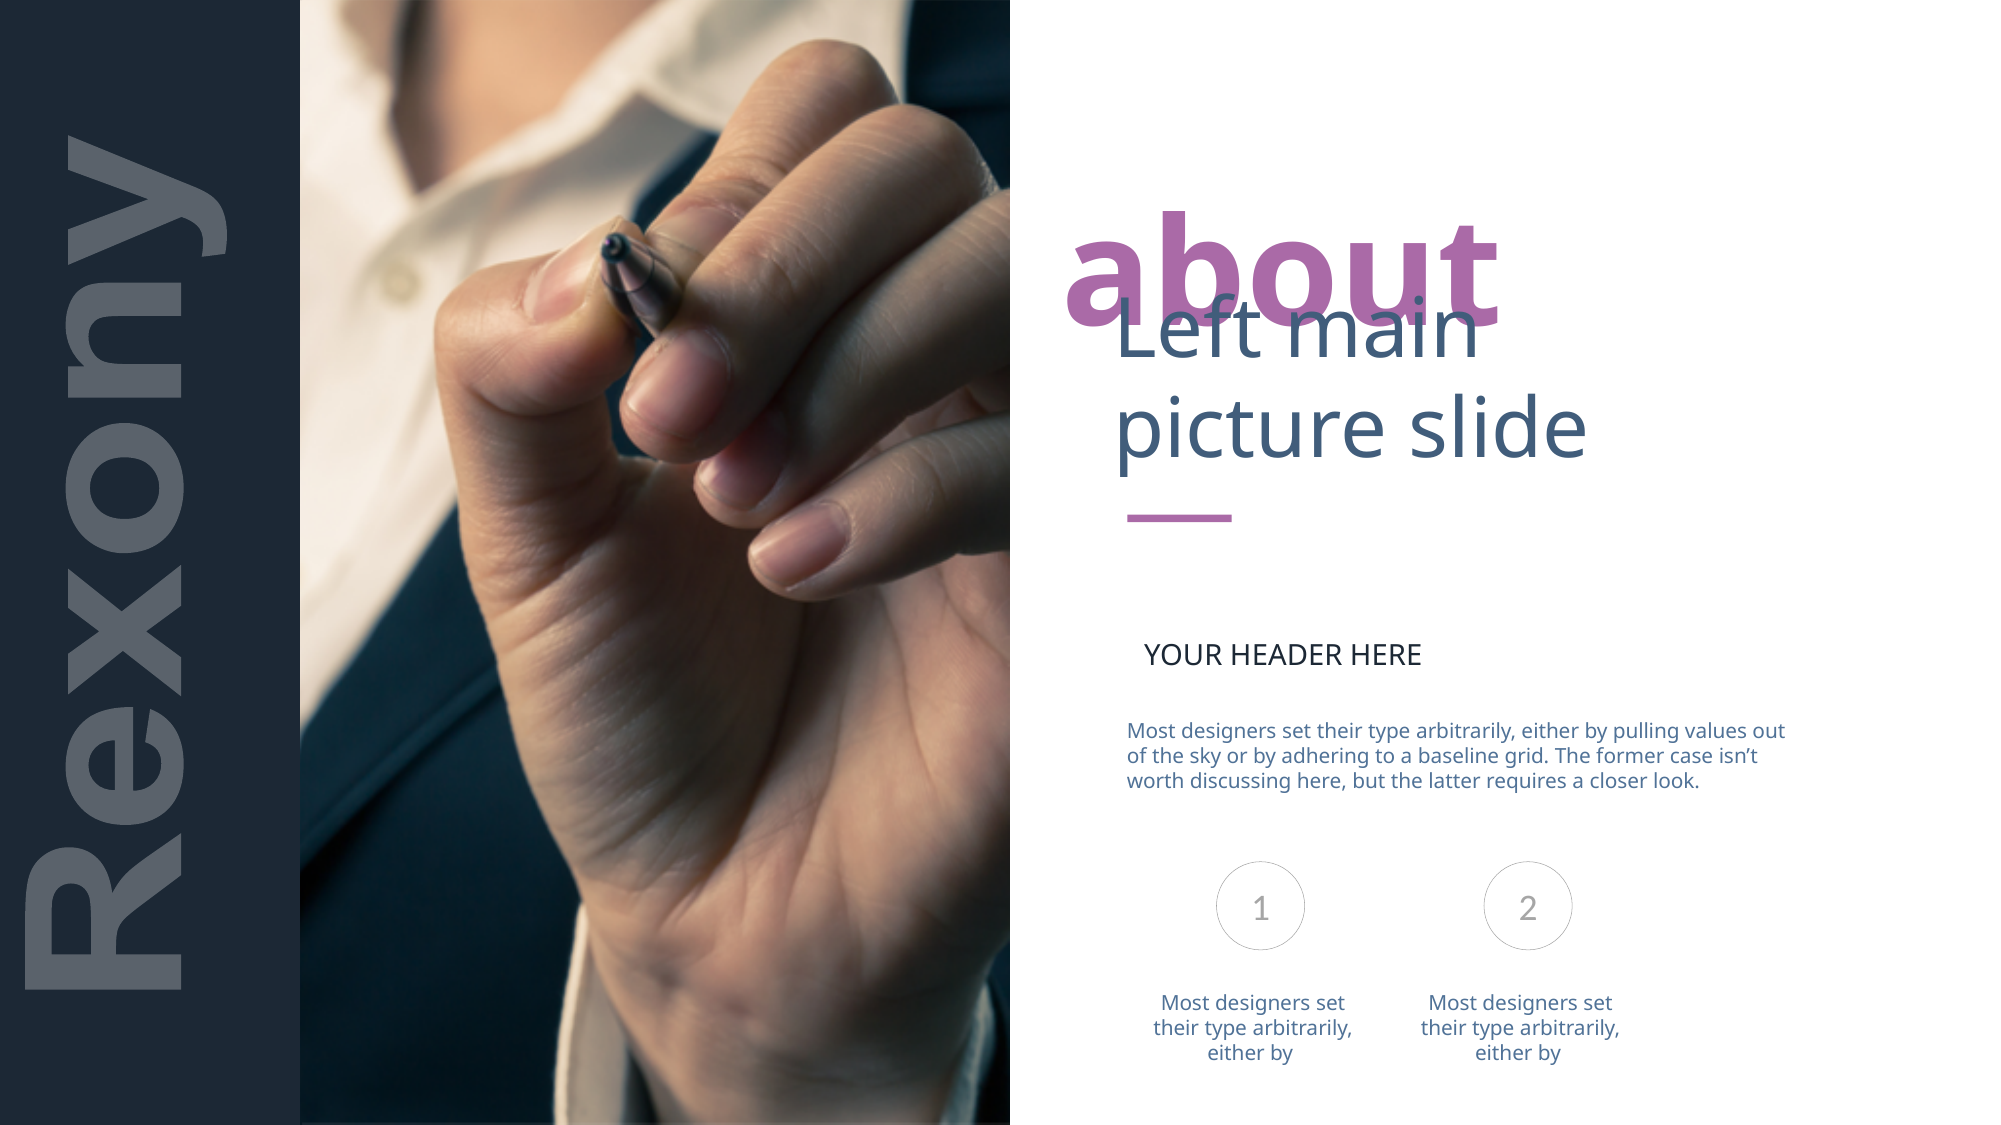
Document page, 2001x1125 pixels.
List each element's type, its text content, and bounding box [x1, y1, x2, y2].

text_box Most designers set their type arbitrarily, either by [1393, 982, 1648, 1072]
text_box 2 [1482, 860, 1574, 951]
text_box [64, 706, 185, 826]
text_box YOUR HEADER HERE [1129, 628, 1438, 679]
text_box [1126, 514, 1233, 523]
text_box [67, 562, 183, 699]
text_box about [1046, 168, 1518, 363]
text_box [24, 831, 183, 991]
text_box Most designers set their type arbitrarily, either by [1126, 982, 1380, 1072]
text_box [67, 133, 228, 267]
text_box [64, 281, 183, 399]
text_box 1 [1215, 860, 1306, 951]
text_box Most designers set their type arbitrarily, either by pulling values out of the sky or by adhering to a baseline grid. The former case isn’t worth discussing here, but the latter requires a closer look. [1112, 710, 1808, 800]
text_box [64, 421, 185, 555]
picture [299, 0, 1010, 1125]
text_box [0, 0, 299, 1125]
text_box Left main picture slide [1098, 266, 1606, 482]
